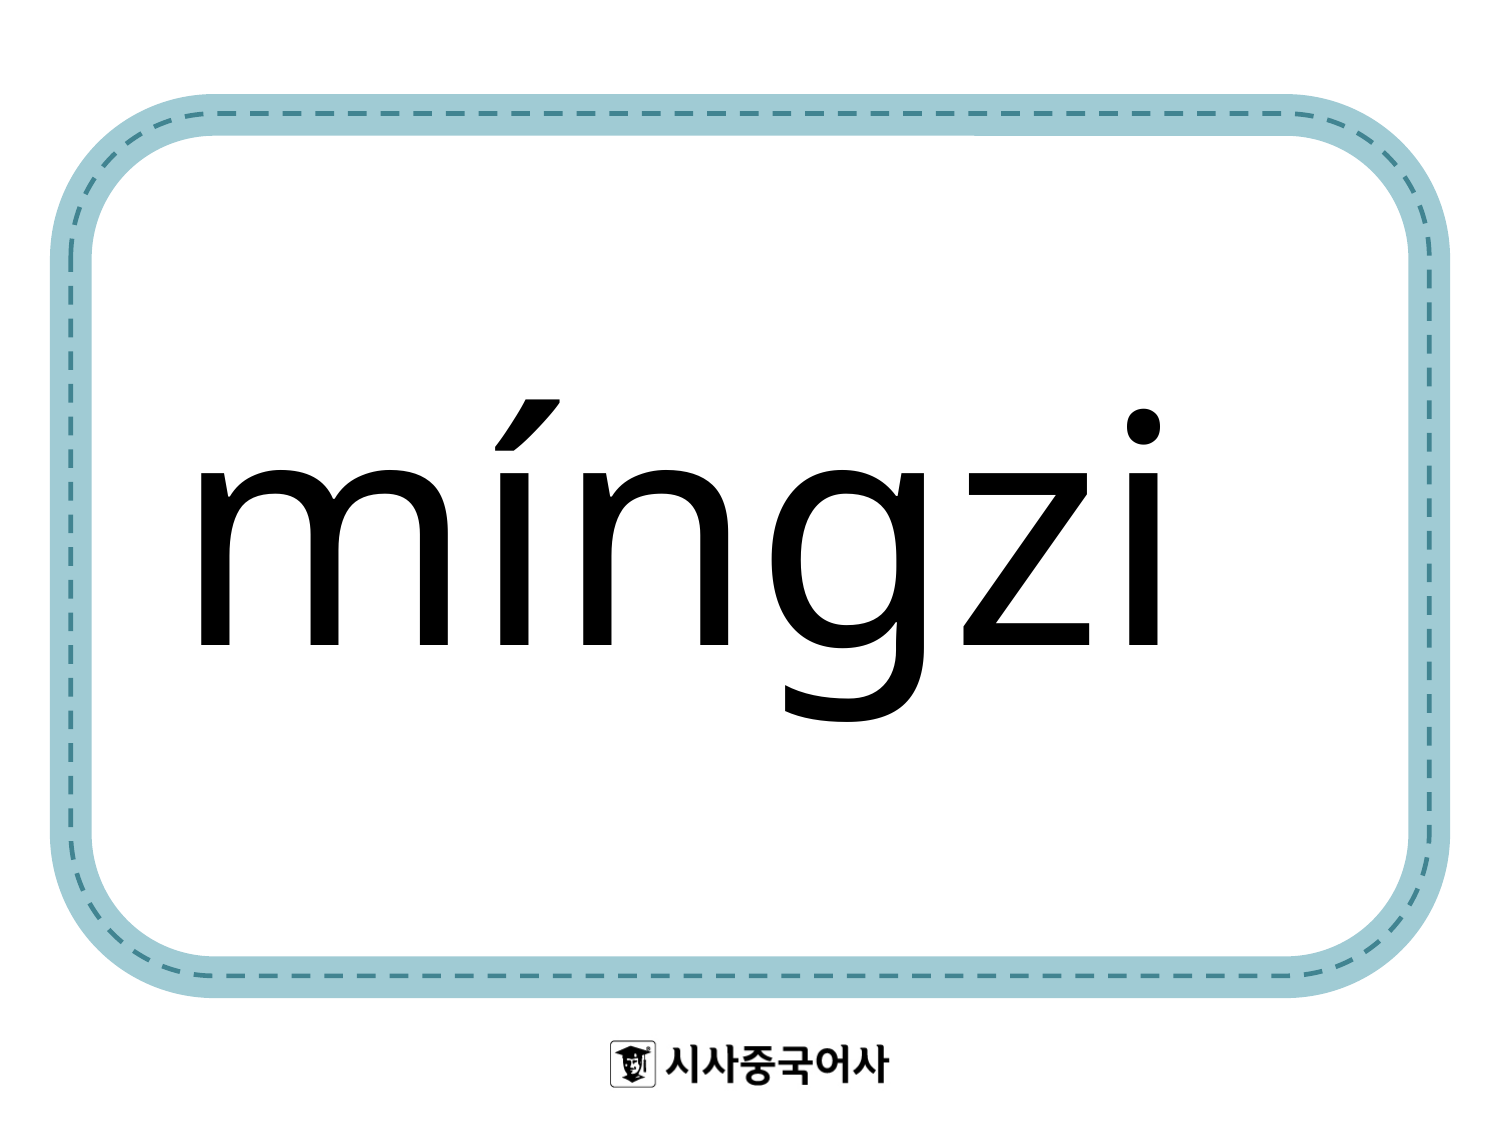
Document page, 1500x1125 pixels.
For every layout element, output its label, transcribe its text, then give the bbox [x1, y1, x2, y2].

text_box míngzi [145, 189, 1354, 853]
picture [602, 1034, 898, 1094]
